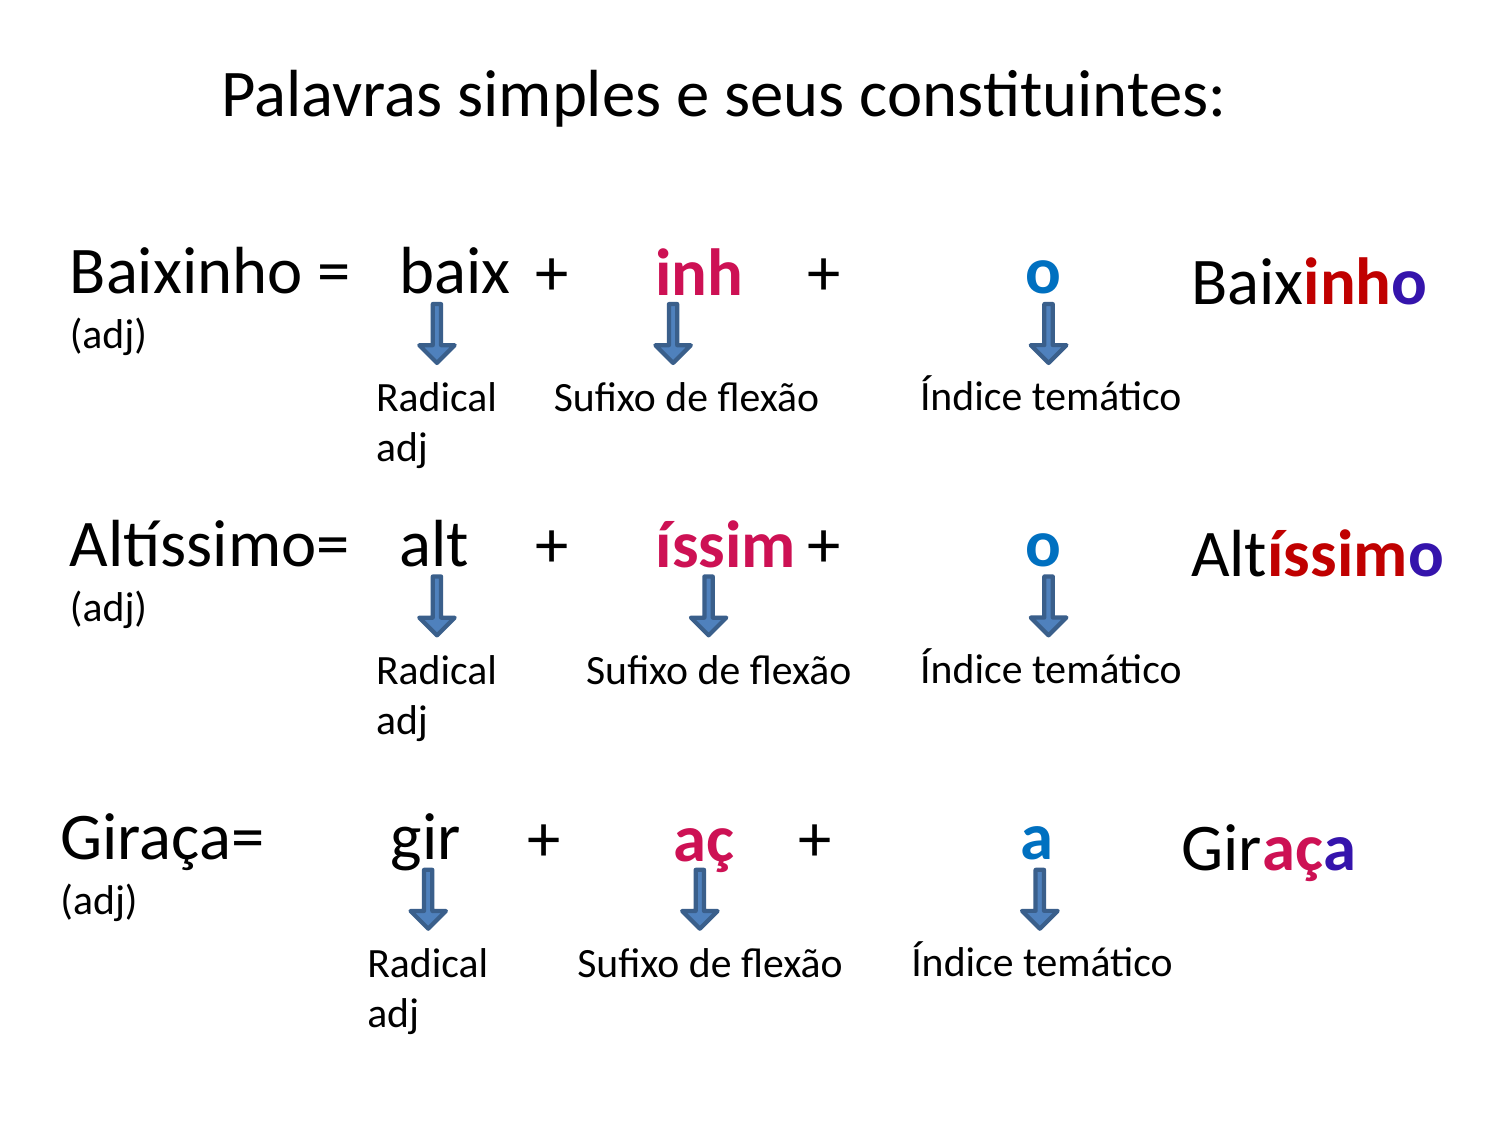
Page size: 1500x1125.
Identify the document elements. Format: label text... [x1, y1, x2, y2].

text_box baix [384, 219, 526, 315]
text_box a [1005, 785, 1069, 881]
text_box Giraça= (adj) [45, 785, 280, 931]
text_box Índice temático [905, 361, 1197, 427]
text_box inh [640, 221, 759, 316]
text_box [417, 301, 457, 366]
text_box [680, 867, 720, 931]
text_box Sufixo de flexão [562, 928, 858, 994]
text_box Índice temático [896, 927, 1188, 993]
text_box Giraça [1167, 795, 1371, 891]
text_box [1028, 574, 1069, 634]
text_box + [521, 221, 585, 316]
text_box íssim [640, 493, 812, 589]
text_box + [521, 493, 585, 589]
text_box + [792, 221, 856, 316]
text_box [653, 301, 693, 366]
text_box Sufixo de flexão [571, 635, 867, 701]
text_box Altíssimo [1176, 502, 1460, 598]
text_box gir [375, 785, 476, 881]
text_box + [812, 493, 856, 589]
text_box aç [658, 786, 750, 882]
text_box Radical adj [352, 928, 504, 1044]
text_box [417, 574, 457, 638]
text_box o [1010, 492, 1076, 588]
text_box Altíssimo= (adj) [55, 492, 365, 638]
text_box Baixinho = (adj) [54, 219, 366, 365]
text_box [1028, 301, 1069, 361]
text_box Radical adj [361, 635, 512, 751]
text_box alt [384, 492, 484, 588]
text_box Baixinho [1176, 230, 1443, 325]
text_box + [512, 786, 576, 882]
text_box [688, 574, 729, 638]
text_box Índice temático [905, 634, 1197, 699]
text_box Radical adj [361, 362, 512, 478]
text_box Palavras simples e seus constituintes: [206, 42, 1353, 138]
text_box [408, 867, 448, 931]
text_box [1020, 867, 1060, 927]
text_box o [1010, 219, 1076, 315]
text_box + [784, 786, 848, 882]
text_box Sufixo de flexão [538, 362, 835, 428]
